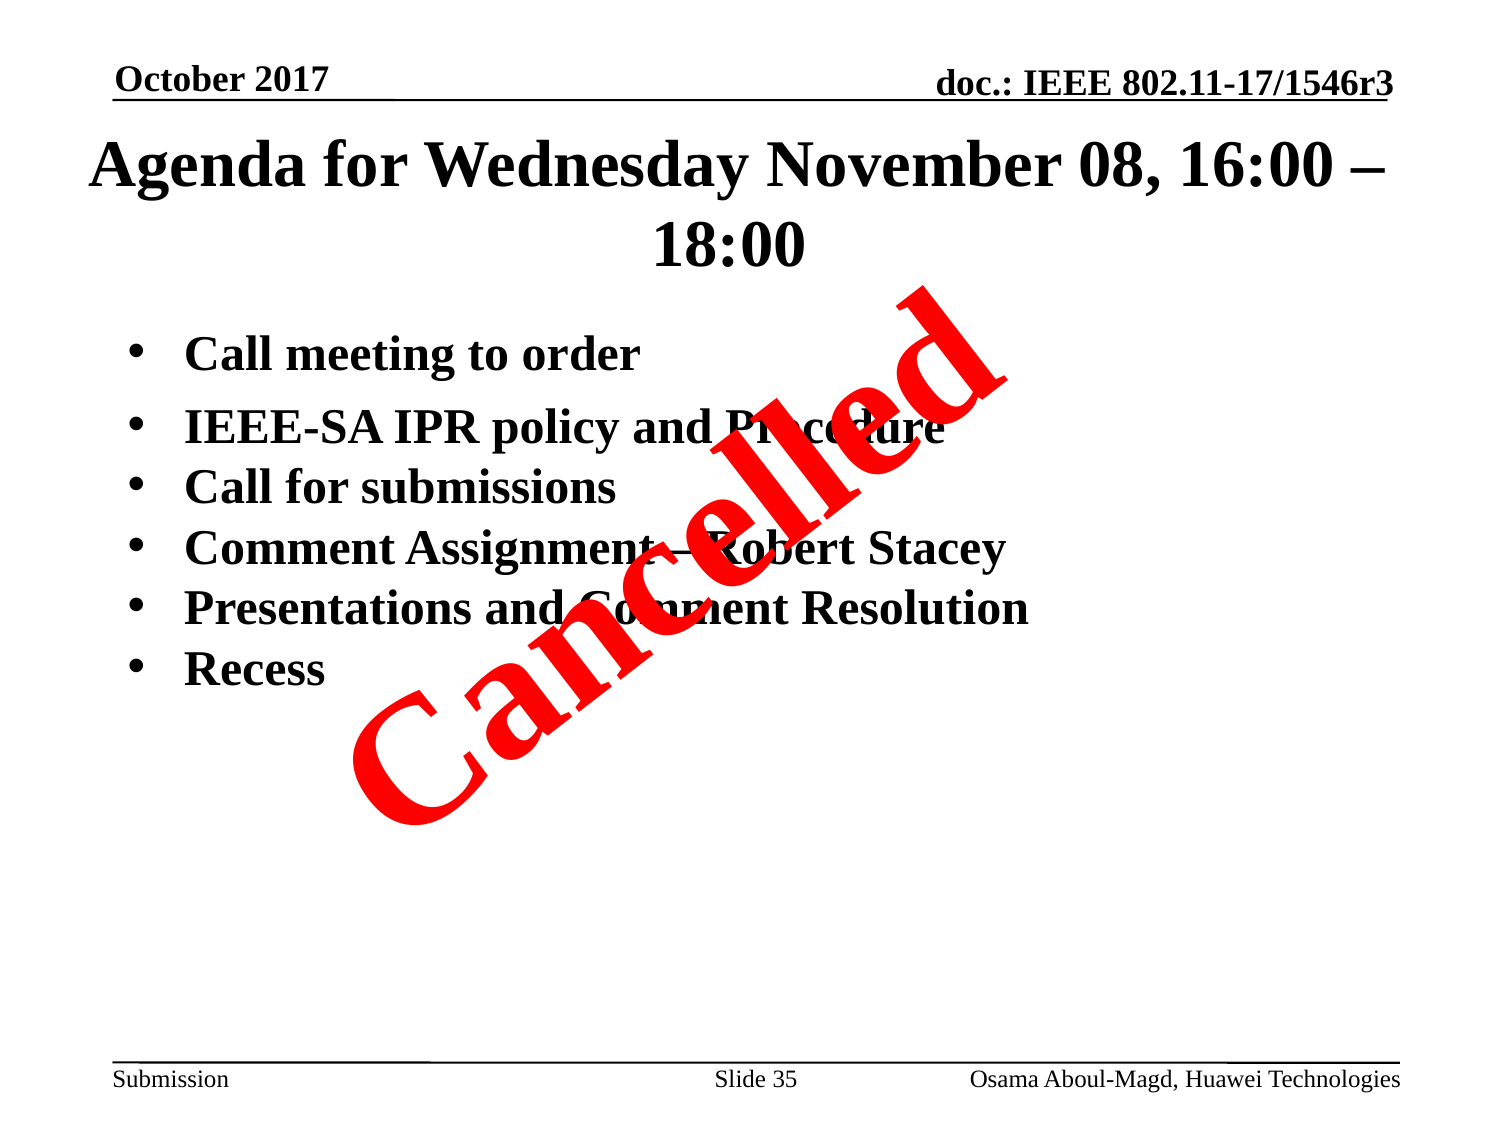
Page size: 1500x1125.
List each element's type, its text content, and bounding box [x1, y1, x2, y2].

text_box Cancelled [269, 218, 1049, 897]
footer Osama Aboul-Magd, Huawei Technologies [878, 1061, 1402, 1093]
list Call meeting to order IEEE-SA IPR policy and Procedure Call for submissions Comment Assignment – Robert Stacey Presentations and Comment Resolution Recess [112, 324, 1388, 1000]
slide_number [114, 54, 423, 100]
title Agenda for Wednesday November 08, 16:00 – 18:00 [24, 112, 1451, 288]
slide_number Slide 35 [712, 1061, 800, 1123]
